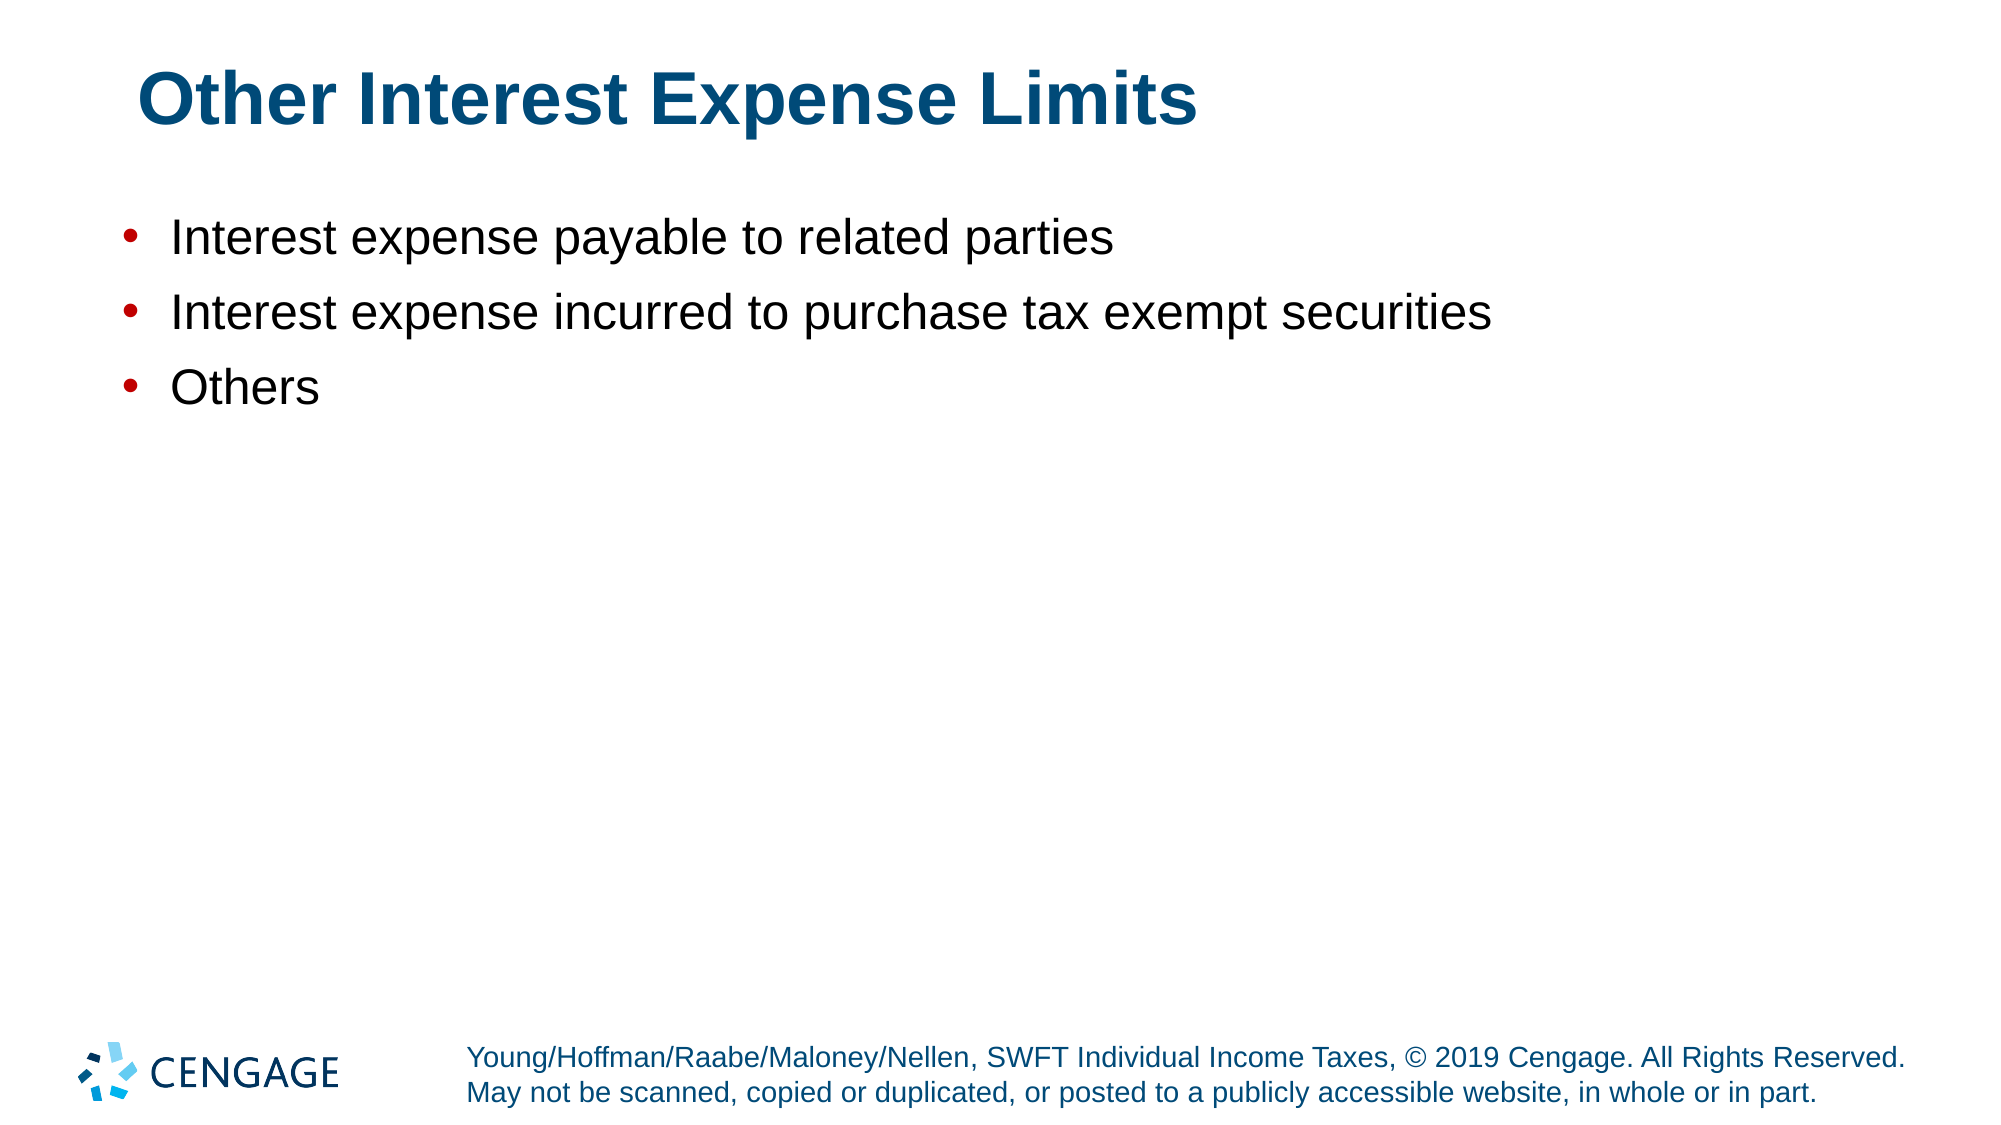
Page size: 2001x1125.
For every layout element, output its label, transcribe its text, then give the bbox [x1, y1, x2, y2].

list Interest expense payable to related parties Interest expense incurred to purchase tax exempt securities Others [121, 211, 1880, 410]
picture [78, 1042, 338, 1101]
title Other Interest Expense Limits [137, 59, 1863, 171]
